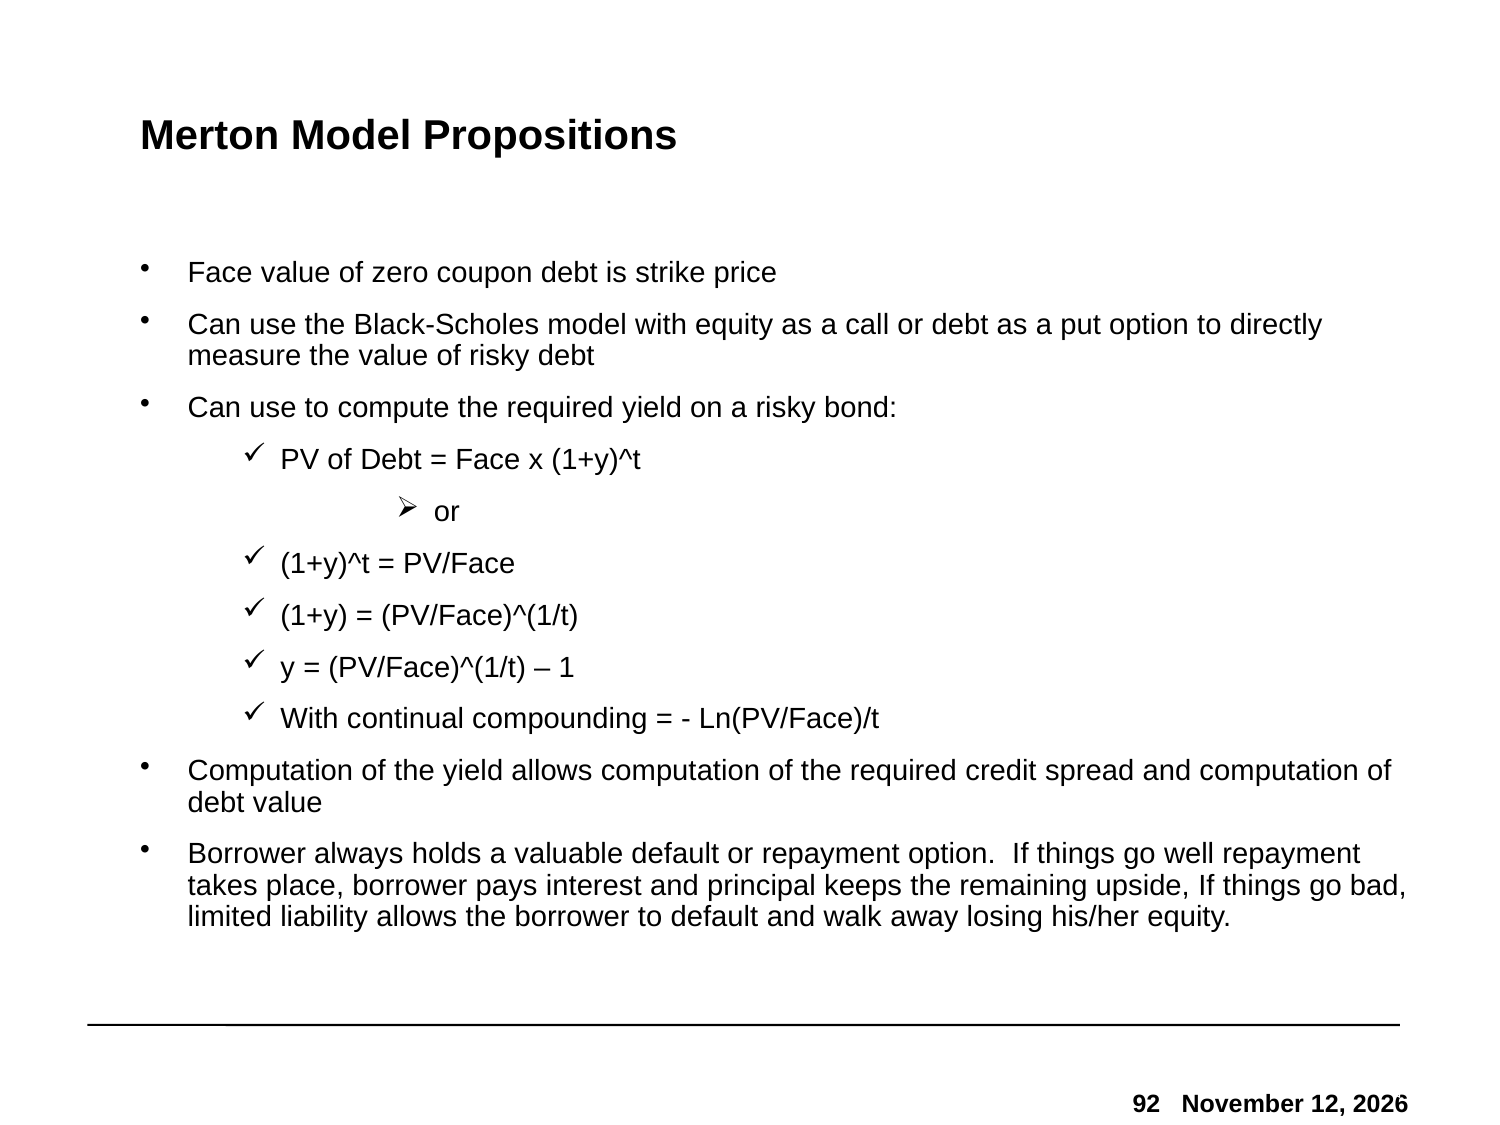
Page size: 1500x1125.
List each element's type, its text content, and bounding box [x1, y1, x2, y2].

list Face value of zero coupon debt is strike price Can use the Black-Scholes model with equity as a call or debt as a put option to directly measure the value of risky debt Can use to compute the required yield on a risky bond: PV of Debt = Face x (1+y)^t or (1+y)^t = PV/Face (1+y) = (PV/Face)^(1/t) y = (PV/Face)^(1/t) – 1 With continual compounding = - Ln(PV/Face)/t Computation of the yield allows computation of the required credit spread and computation of debt value Borrower always holds a valuable default or repayment option. If things go well repayment takes place, borrower pays interest and principal keeps the remaining upside, If things go bad, limited liability allows the borrower to default and walk away losing his/her equity. [124, 249, 1426, 1013]
title Merton Model Propositions [124, 99, 1401, 226]
